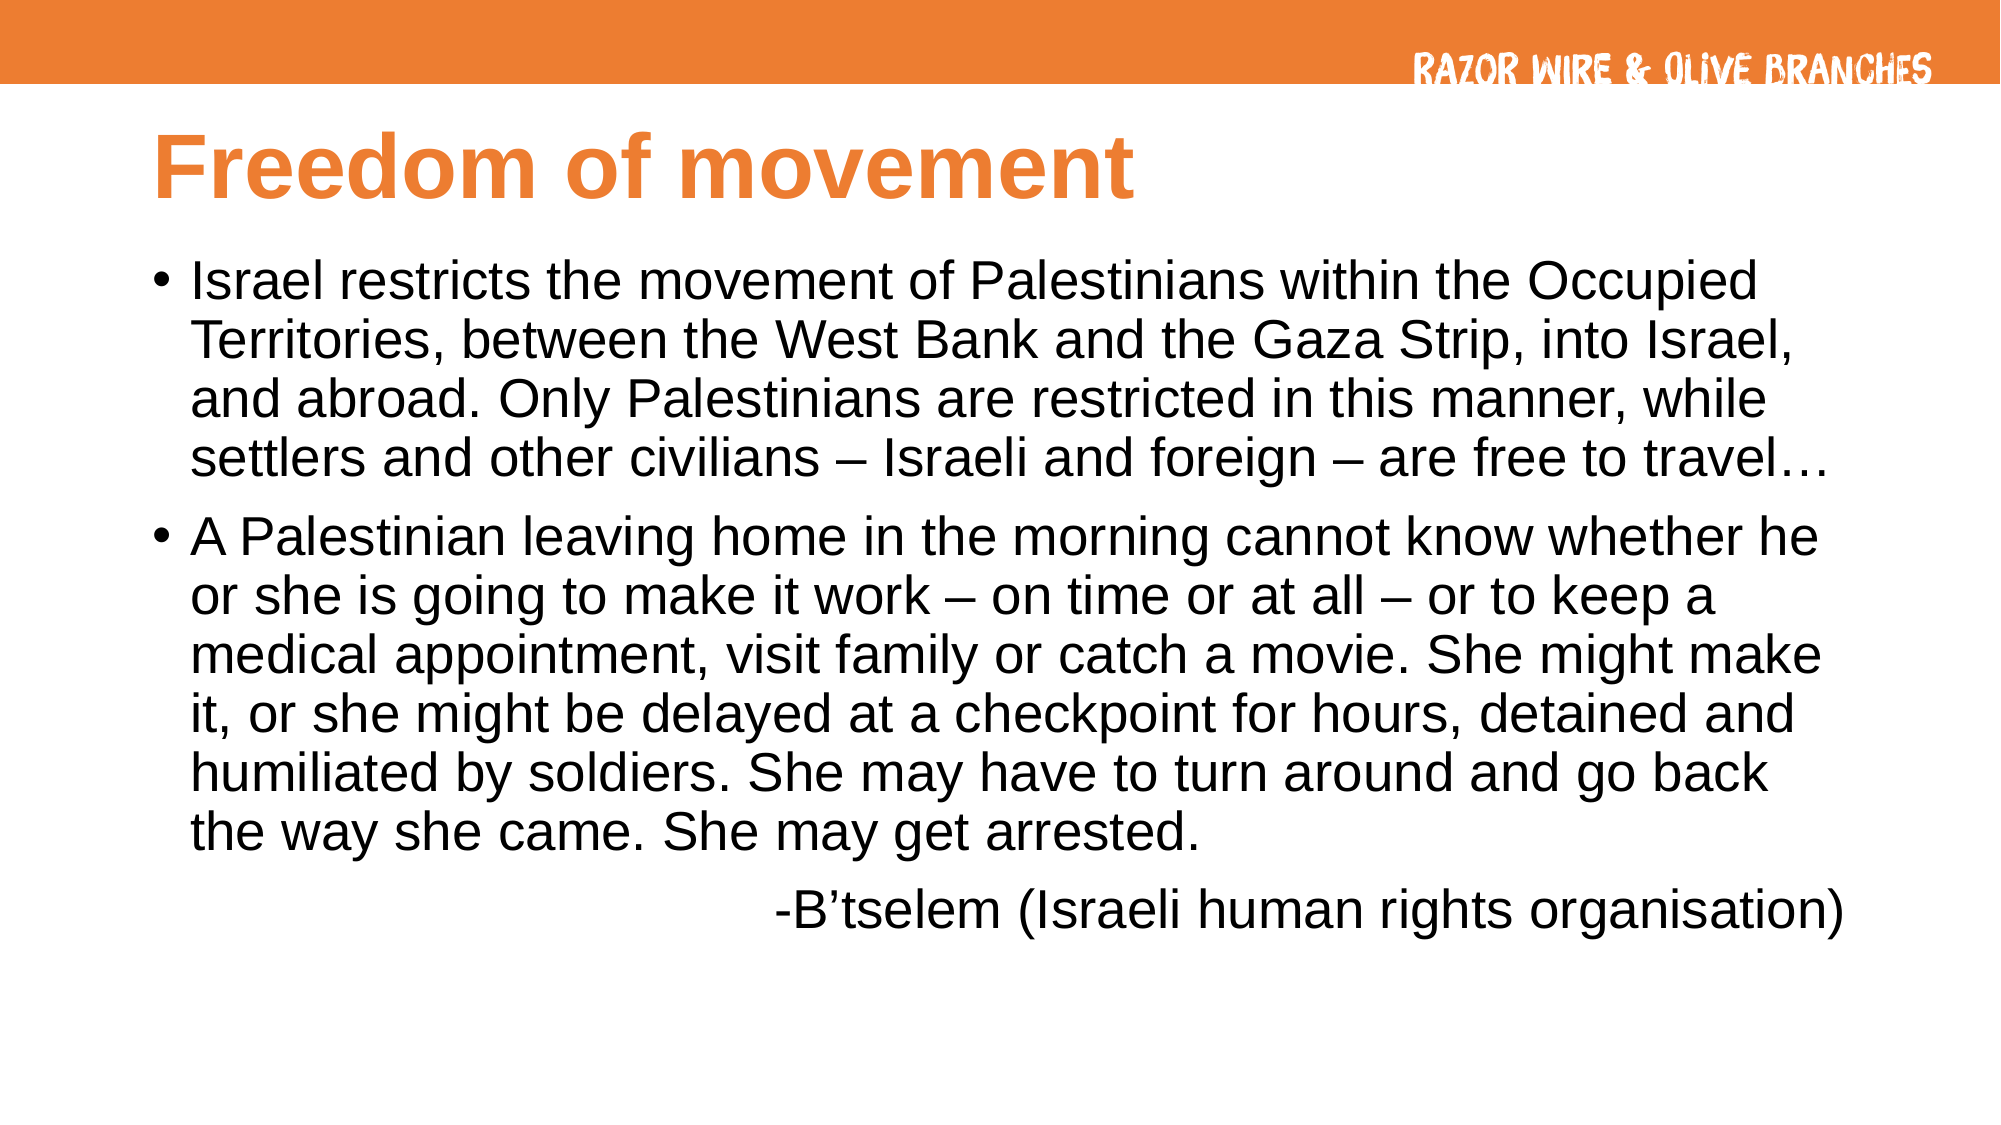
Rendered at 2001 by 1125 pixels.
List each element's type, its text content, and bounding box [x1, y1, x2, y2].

text_box [0, 0, 2000, 84]
picture [1411, 49, 1936, 89]
list Israel restricts the movement of Palestinians within the Occupied Territories, between the West Bank and the Gaza Strip, into Israel, and abroad. Only Palestinians are restricted in this manner, while settlers and other civilians – Israeli and foreign – are free to travel… A Palestinian leaving home in the morning cannot know whether he or she is going to make it work – on time or at all – or to keep a medical appointment, visit family or catch a movie. She might make it, or she might be delayed at a checkpoint for hours, detained and humiliated by soldiers. She may have to turn around and go back the way she came. She may get arrested. -B’tselem (Israeli human rights organisation) [137, 245, 1863, 959]
title Freedom of movement [137, 84, 1863, 245]
